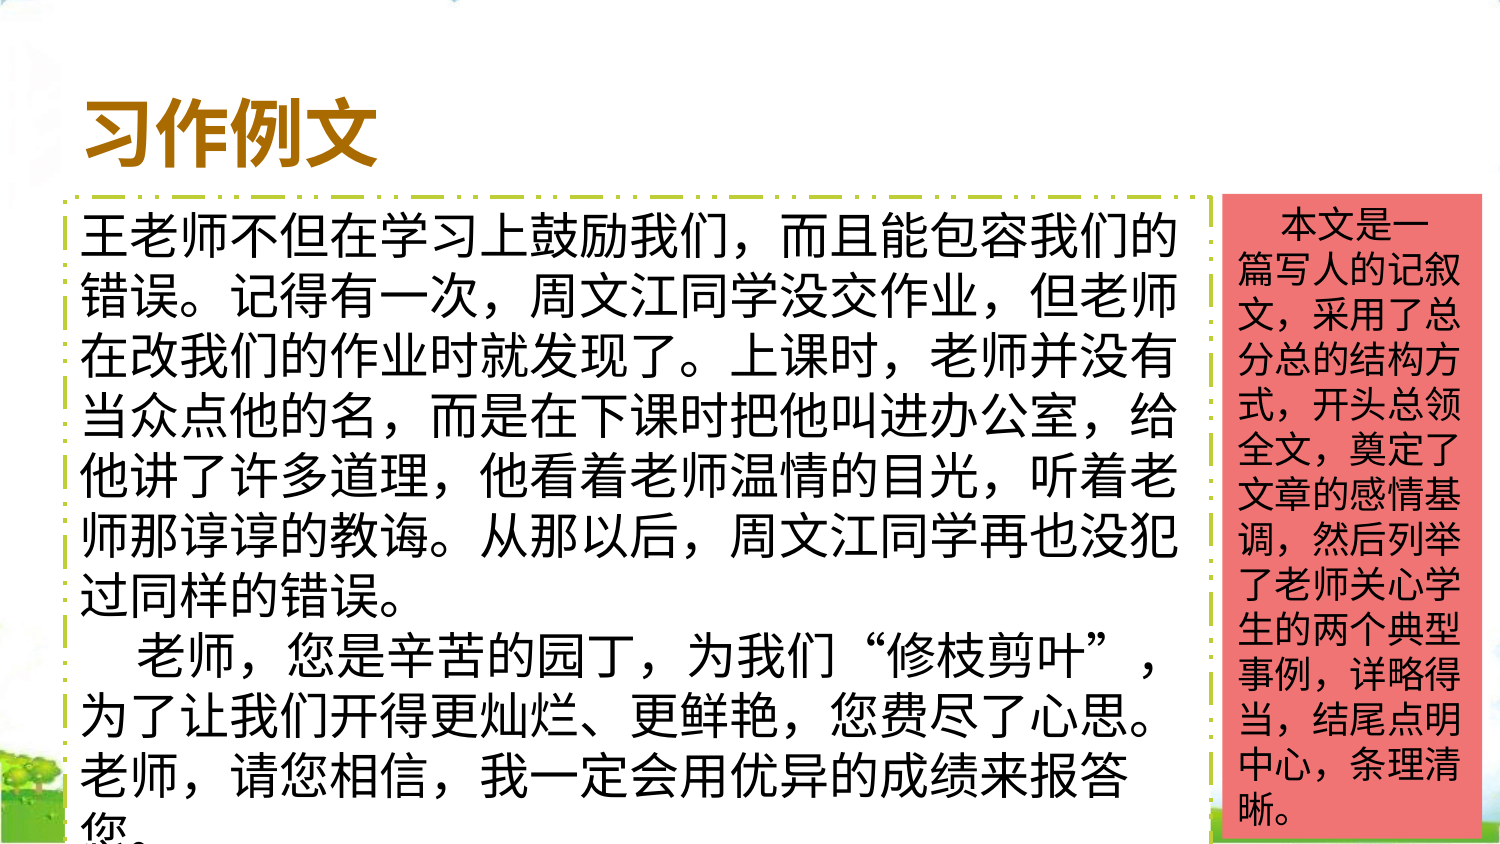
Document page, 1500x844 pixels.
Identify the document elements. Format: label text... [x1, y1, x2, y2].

text_box 王老师不但在学习上鼓励我们，而且能包容我们的错误。记得有一次，周文江同学没交作业，但老师在改我们的作业时就发现了。上课时，老师并没有当众点他的名，而是在下课时把他叫进办公室，给他讲了许多道理，他看着老师温情的目光，听着老师那谆谆的教诲。从那以后，周文江同学再也没犯过同样的错误。 老师，您是辛苦的园丁，为我们“修枝剪叶”，为了让我们开得更灿烂、更鲜艳，您费尽了心思。老师，请您相信，我一定会用优异的成绩来报答您。 [63, 195, 1213, 844]
text_box 习作例文 [64, 79, 987, 185]
picture [0, 0, 1500, 844]
text_box 本文是一篇写人的记叙文，采用了总分总的结构方式，开头总领全文，奠定了文章的感情基调，然后列举了老师关心学生的两个典型事例，详略得当，结尾点明中心，条理清晰。 [1222, 193, 1483, 839]
